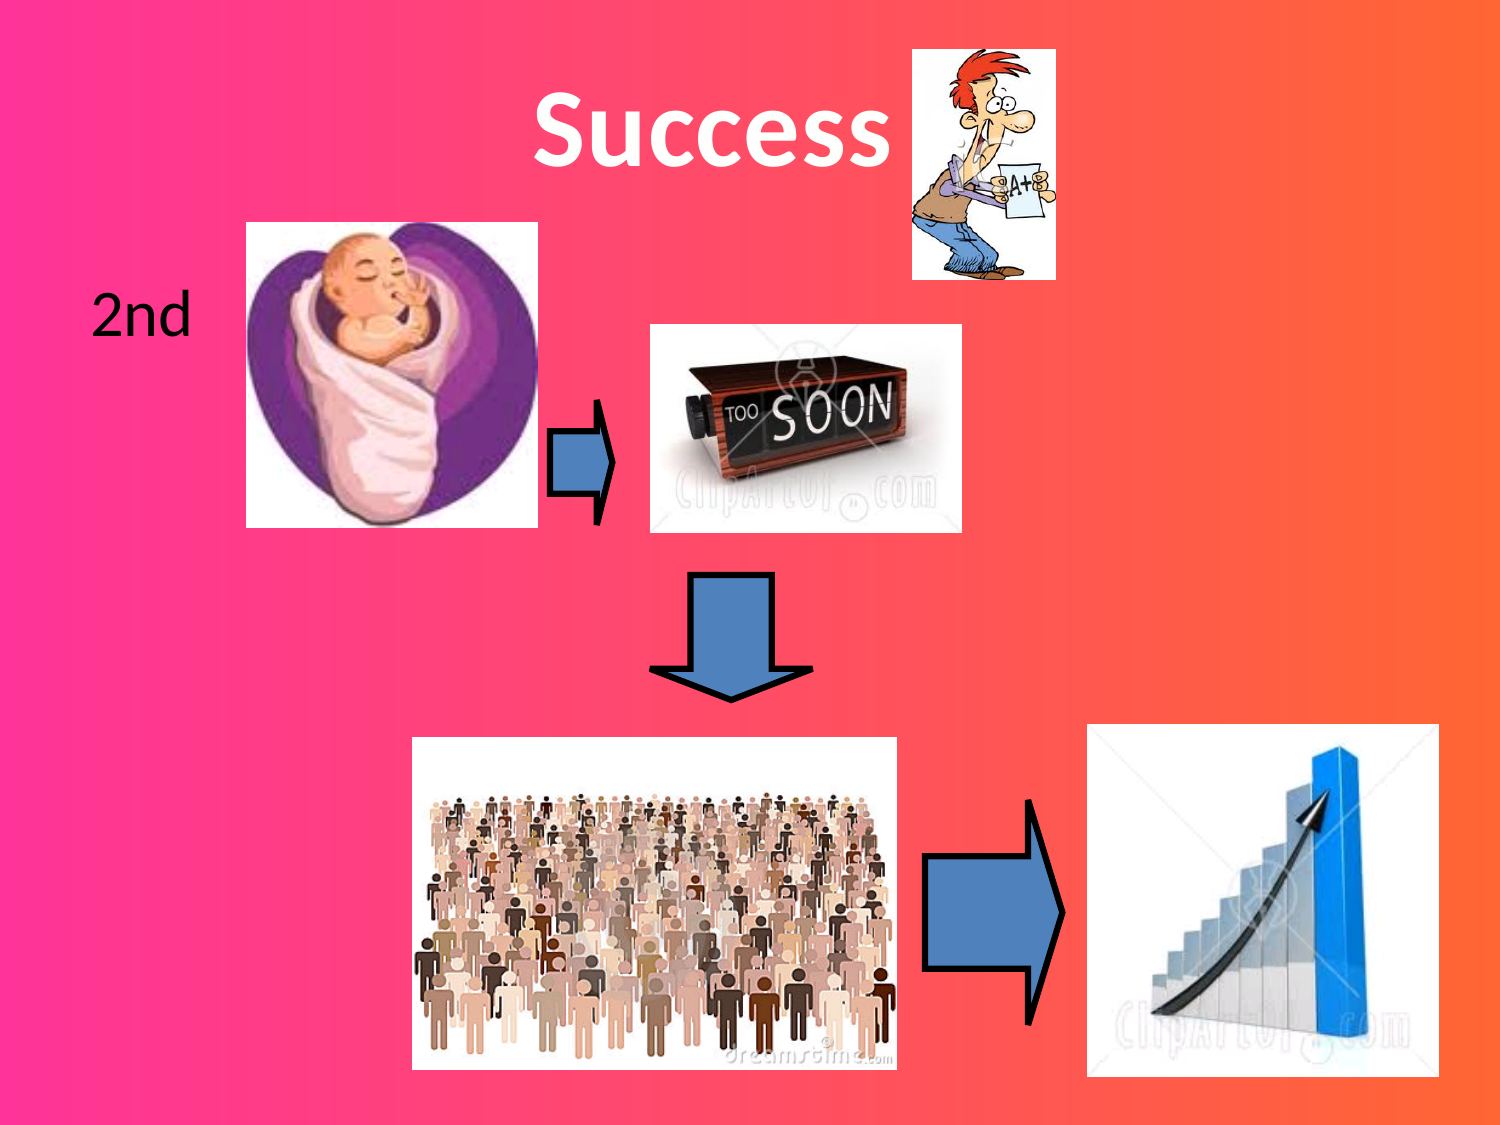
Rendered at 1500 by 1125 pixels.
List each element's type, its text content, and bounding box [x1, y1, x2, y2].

picture [412, 737, 898, 1070]
text_box [924, 799, 1063, 1025]
picture [1087, 724, 1440, 1077]
picture [649, 324, 963, 533]
picture [245, 222, 538, 528]
picture [912, 49, 1057, 280]
text_box Success [517, 46, 909, 197]
text_box [549, 399, 613, 526]
text_box [649, 575, 813, 701]
list 2nd [74, 262, 1426, 1006]
